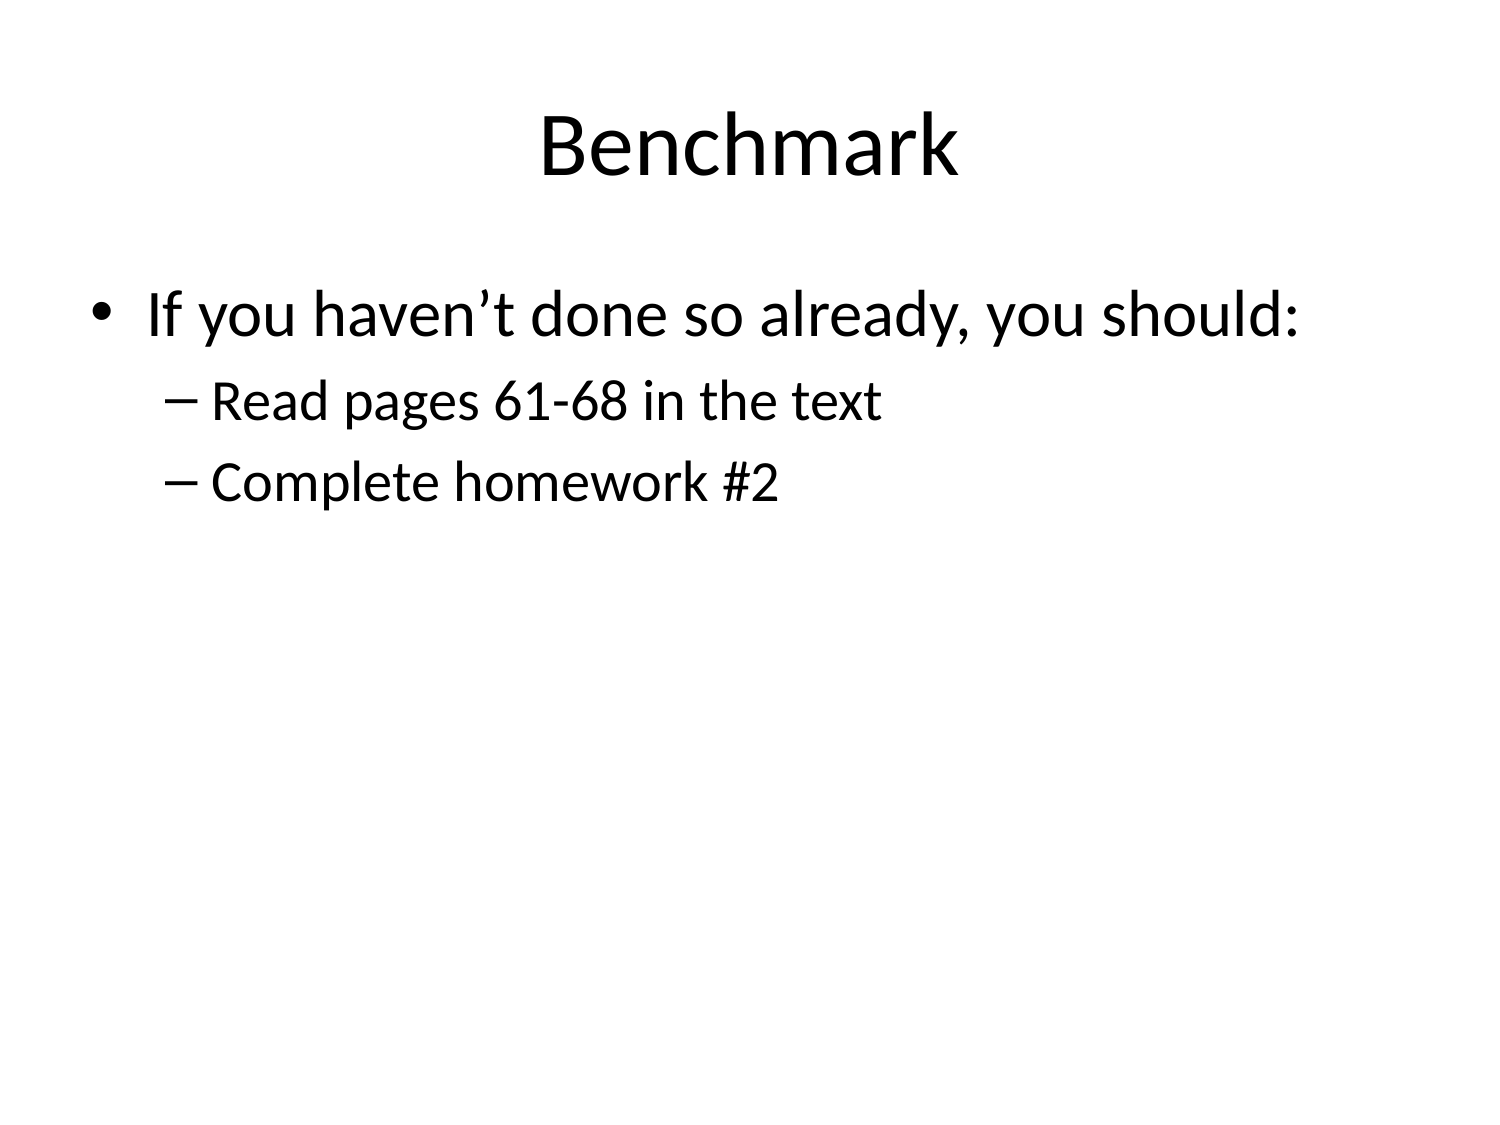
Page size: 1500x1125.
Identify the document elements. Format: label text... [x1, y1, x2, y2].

title Benchmark [75, 45, 1425, 233]
list If you haven’t done so already, you should: Read pages 61-68 in the text Complete homework #2 [75, 262, 1425, 1005]
